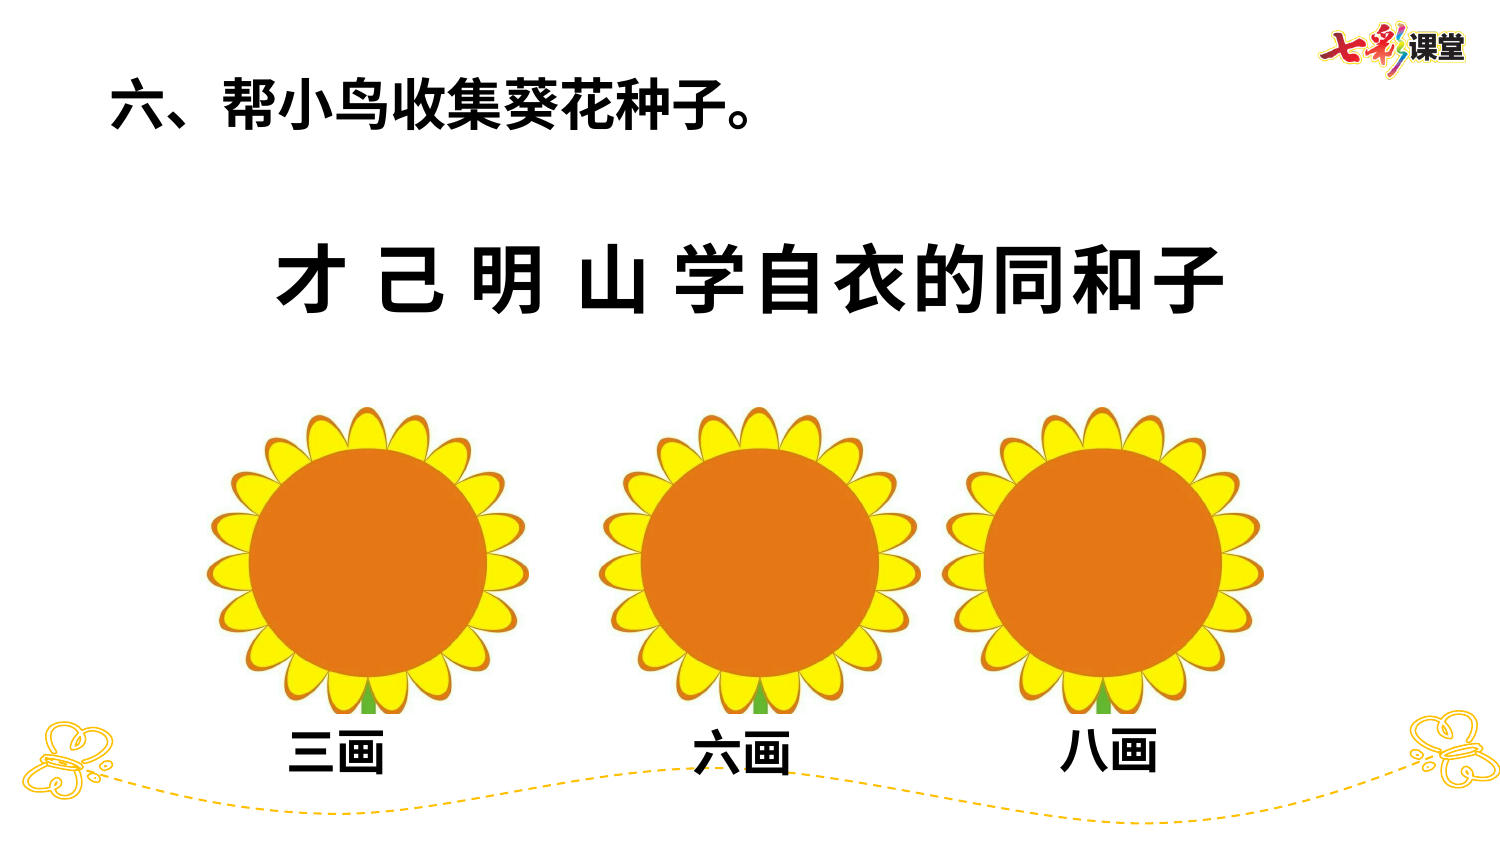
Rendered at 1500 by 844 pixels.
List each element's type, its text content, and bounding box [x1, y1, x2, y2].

text_box 六、帮小鸟收集葵花种子。 [93, 63, 816, 142]
text_box 自 [741, 226, 840, 329]
text_box 山 [564, 226, 663, 329]
text_box 和 [1060, 226, 1159, 329]
text_box 衣 [840, 226, 901, 329]
picture [143, 407, 529, 714]
text_box 的 [901, 226, 999, 329]
text_box 六画 [680, 715, 804, 787]
text_box 才 [263, 226, 360, 329]
text_box 子 [1159, 226, 1238, 329]
text_box 学 [663, 226, 741, 329]
text_box 明 [459, 226, 556, 329]
text_box 己 [360, 226, 459, 329]
text_box 同 [999, 226, 1060, 329]
picture [535, 407, 1264, 714]
text_box 八画 [1048, 714, 1171, 785]
picture [1316, 20, 1468, 80]
text_box 三画 [274, 714, 398, 787]
